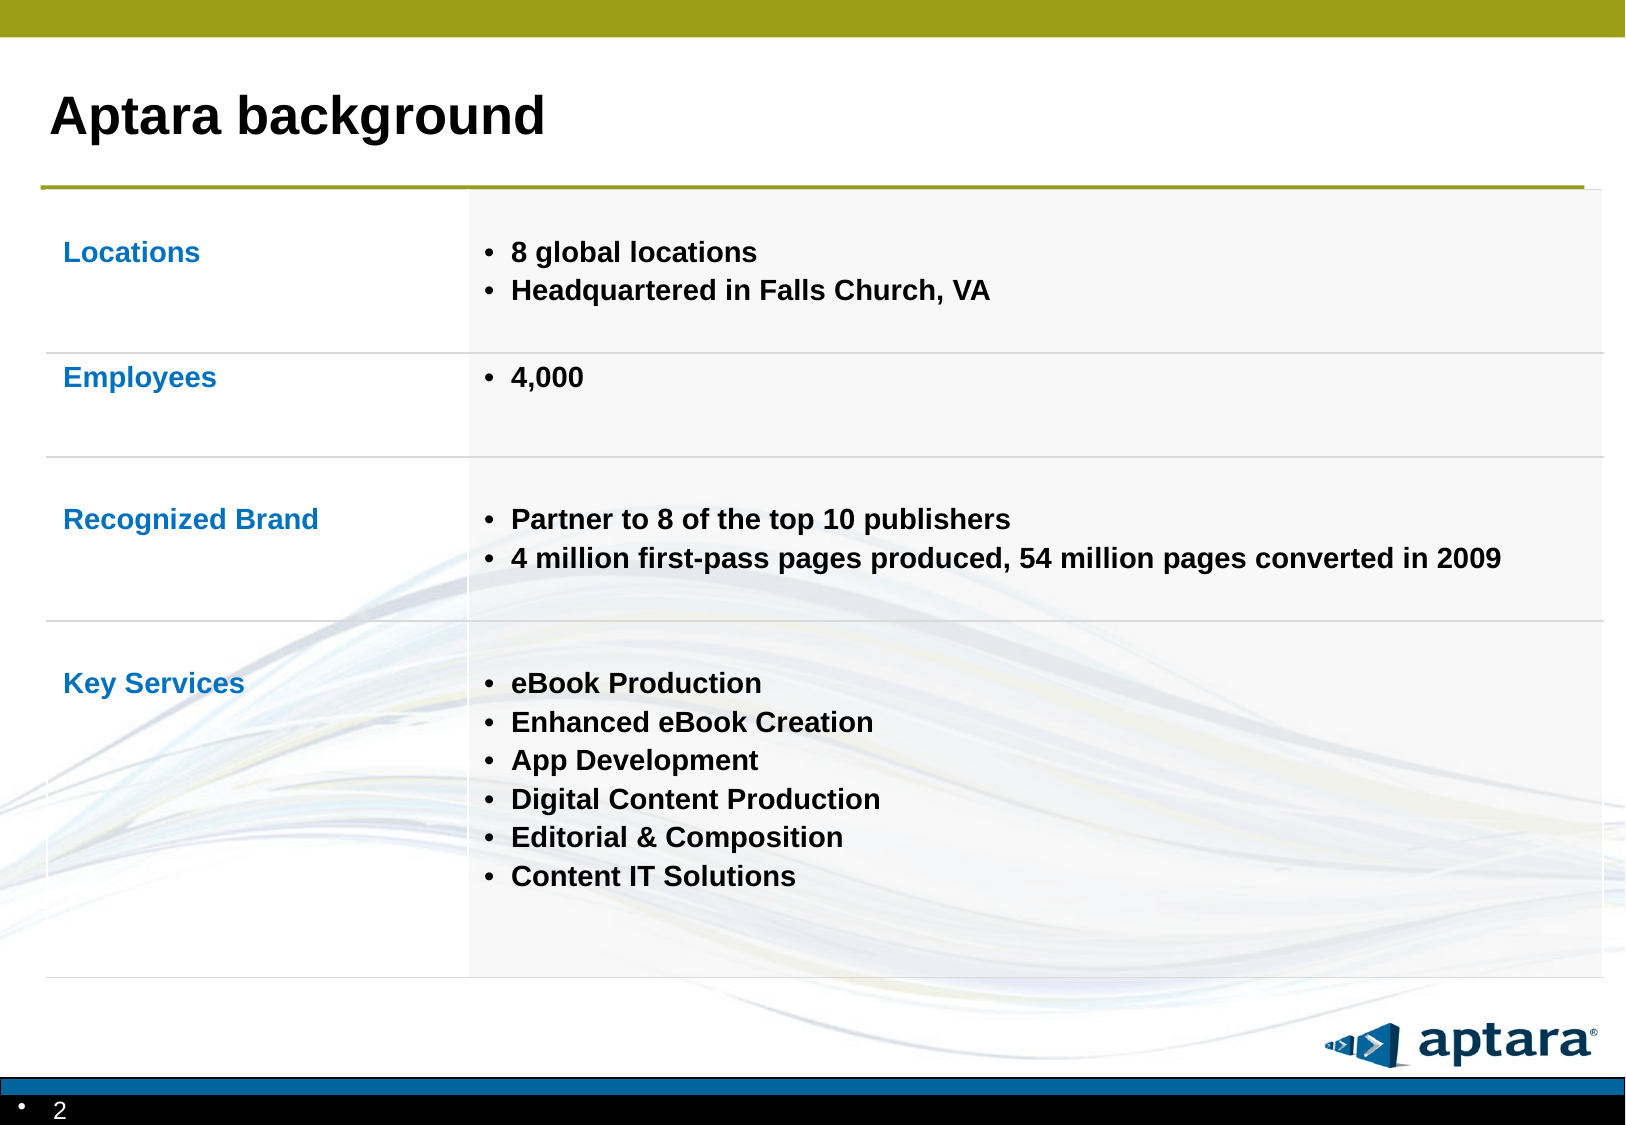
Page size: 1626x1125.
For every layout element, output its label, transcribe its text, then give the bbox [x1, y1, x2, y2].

table_cell Employees [48, 354, 467, 456]
table_cell Key Services [48, 622, 467, 977]
table_cell eBook Production Enhanced eBook Creation App Development Digital Content Production Editorial & Composition Content IT Solutions [469, 622, 1602, 977]
picture [0, 496, 1625, 1074]
table_cell 4,000 [469, 354, 1602, 456]
text_box 2 [2, 1086, 144, 1125]
table_cell Recognized Brand [48, 458, 467, 620]
text_box Aptara background [49, 62, 1531, 163]
table_header 8 global locations Headquartered in Falls Church, VA [469, 190, 1602, 352]
table_cell Partner to 8 of the top 10 publishers 4 million first-pass pages produced, 54 million pages converted in 2009 [469, 458, 1602, 620]
table_header Locations [48, 190, 467, 352]
